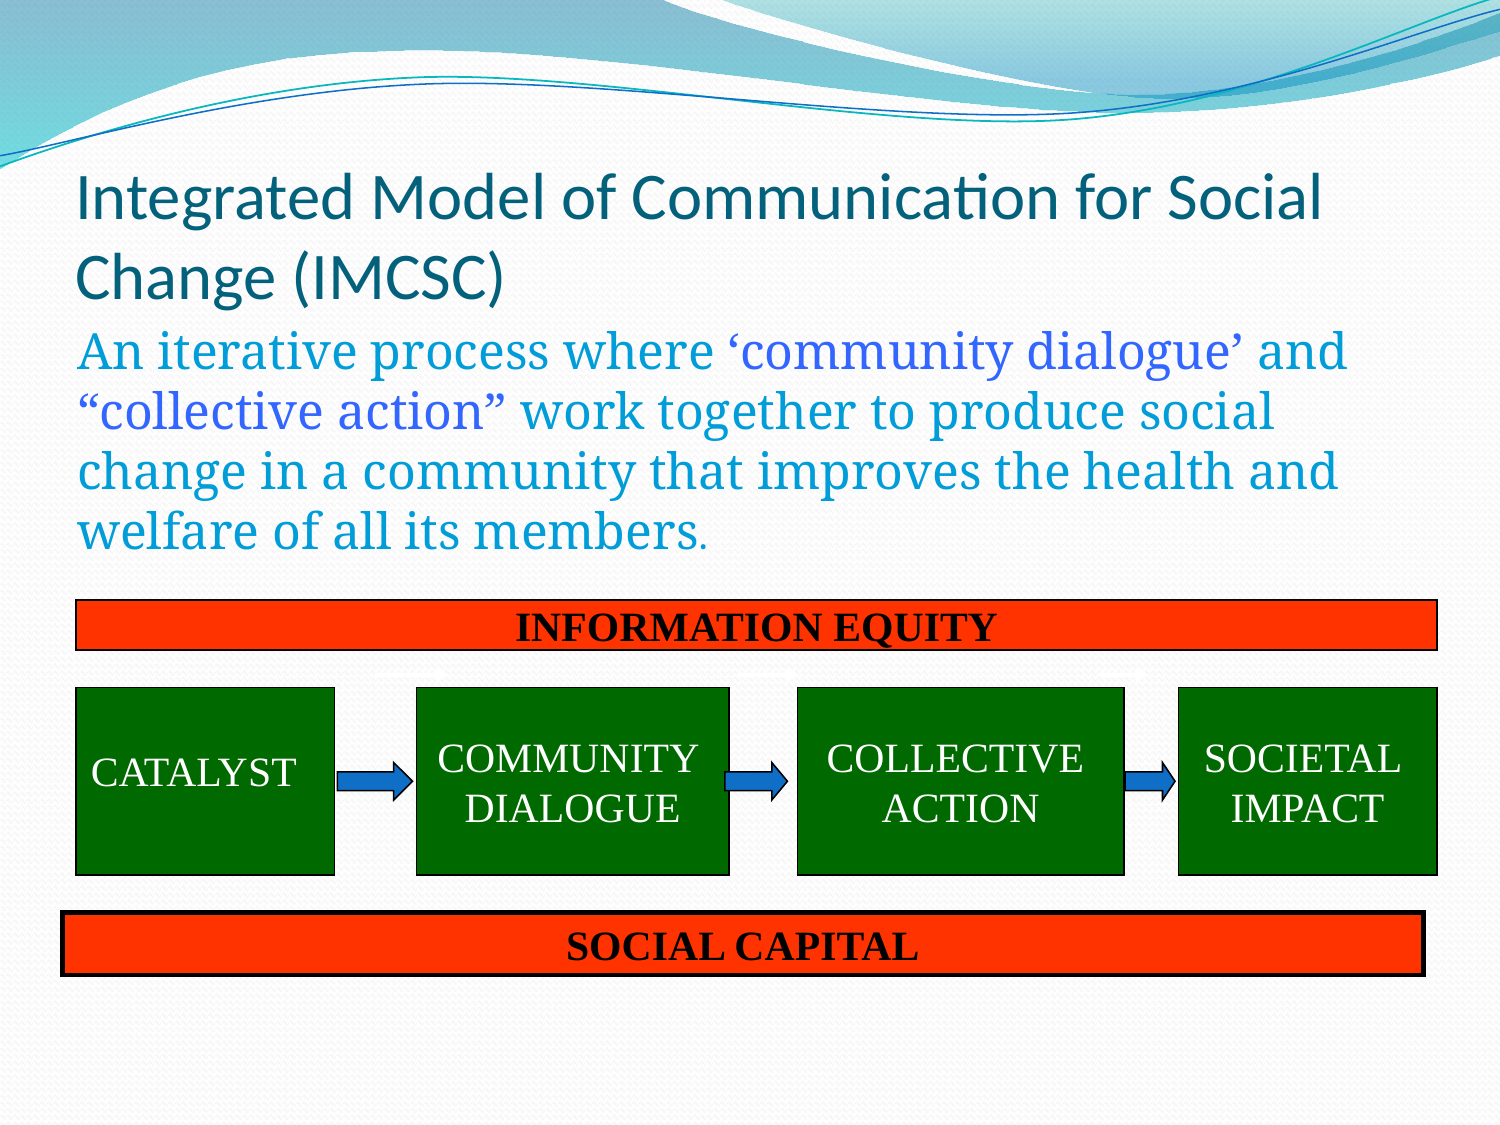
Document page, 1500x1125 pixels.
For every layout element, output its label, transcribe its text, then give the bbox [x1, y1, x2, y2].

list An iterative process where ‘community dialogue’ and “collective action” work together to produce social change in a community that improves the health and welfare of all its members. [62, 312, 1450, 588]
title Integrated Model of Communication for Social Change (IMCSC) [75, 125, 1425, 312]
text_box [62, 599, 1438, 976]
